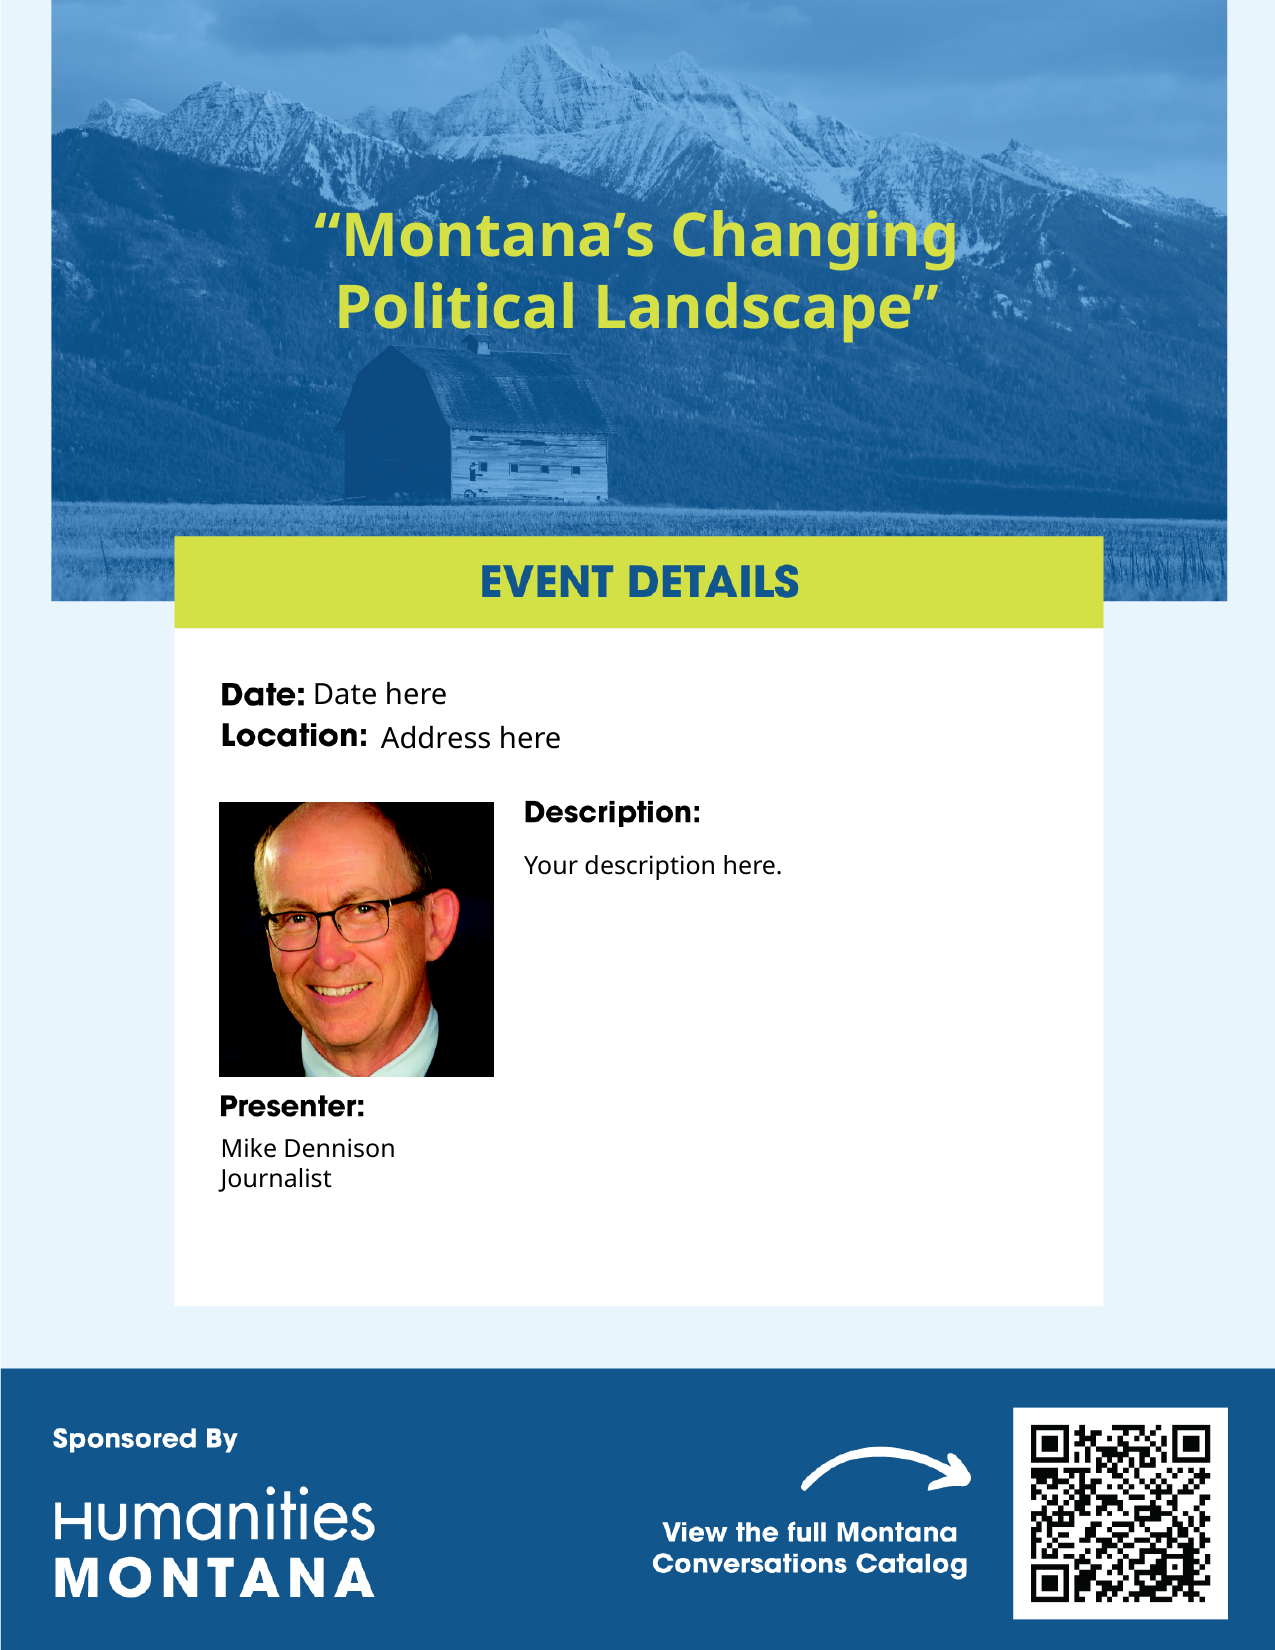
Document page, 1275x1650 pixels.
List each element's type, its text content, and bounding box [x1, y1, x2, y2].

text_box Address here [365, 704, 1233, 770]
text_box [169, 132, 1099, 166]
picture [0, 0, 1275, 1650]
text_box “Montana’s Changing Political Landscape” [173, 180, 1102, 356]
text_box [159, 166, 1099, 233]
text_box Mike Dennison Journalist [205, 1117, 480, 1208]
text_box Your description here. [509, 834, 1033, 895]
text_box Date here [297, 660, 932, 726]
